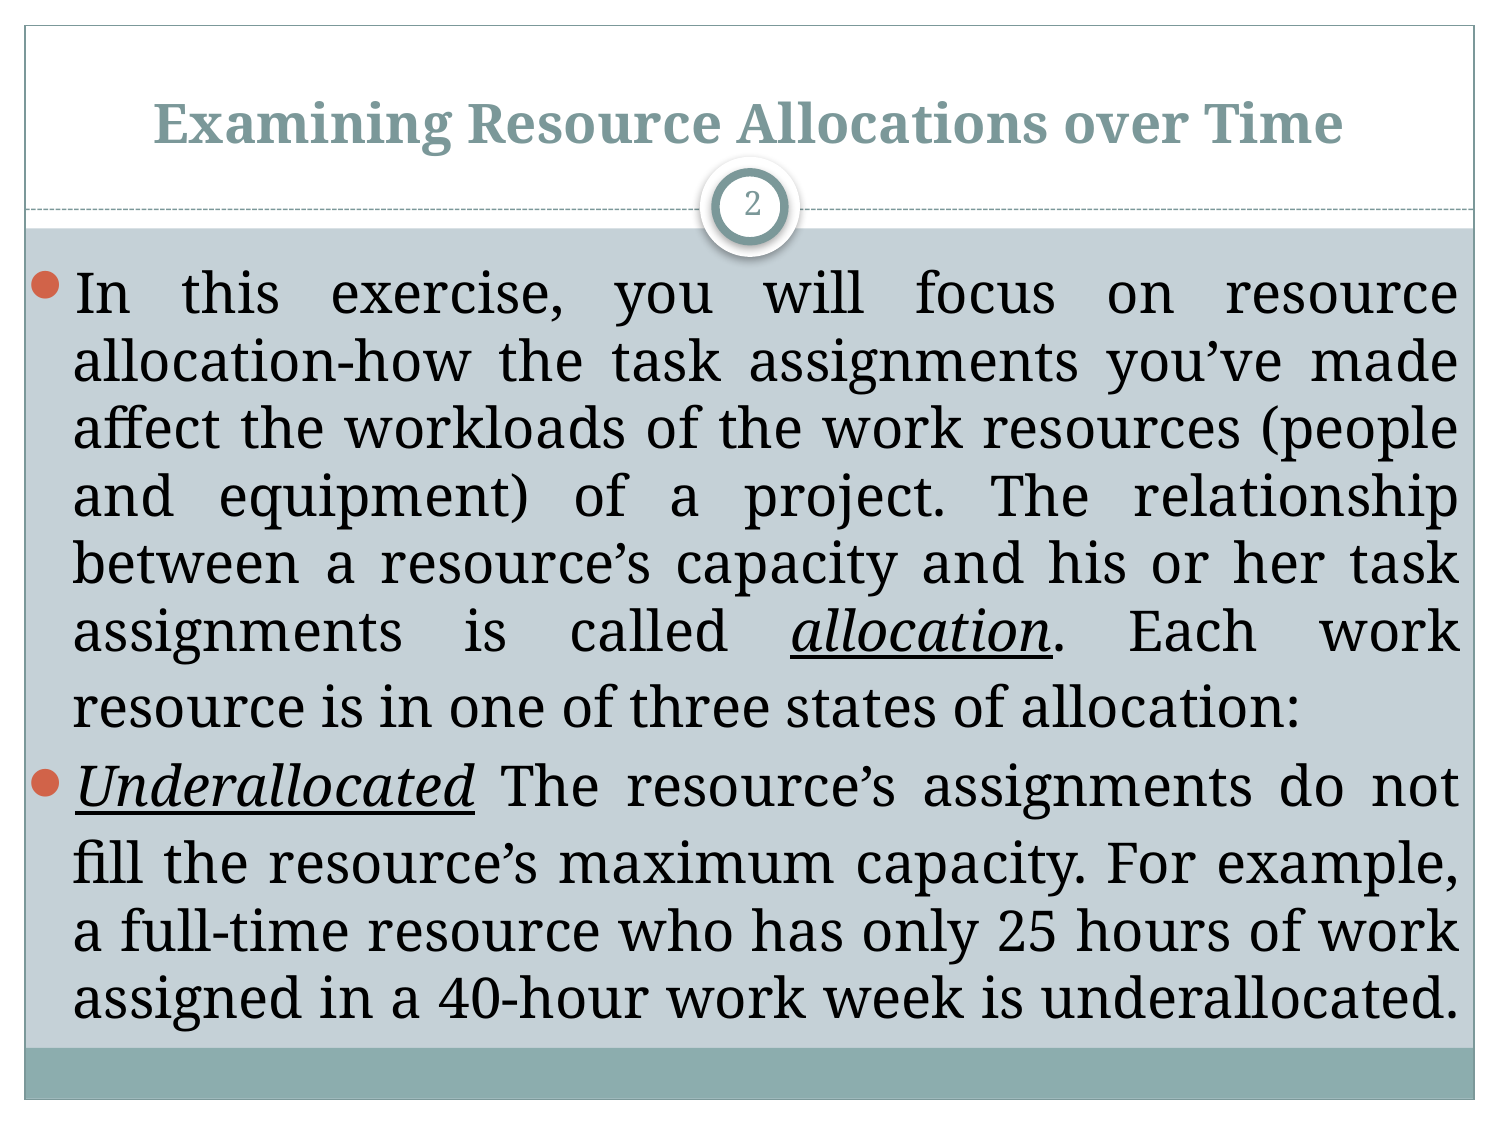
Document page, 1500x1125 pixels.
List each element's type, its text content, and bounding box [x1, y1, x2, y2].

title Examining Resource Allocations over Time [49, 37, 1450, 162]
list In this exercise, you will focus on resource allocation-how the task assignments you’ve made affect the workloads of the work resources (people and equipment) of a project. The relationship between a resource’s capacity and his or her task assignments is called allocation. Each work resource is in one of three states of allocation: Underallocated The resource’s assignments do not fill the resource’s maximum capacity. For example, a full-time resource who has only 25 hours of work assigned in a 40-hour work week is underallocated. [12, 249, 1475, 1075]
slide_number 2 [715, 168, 791, 241]
